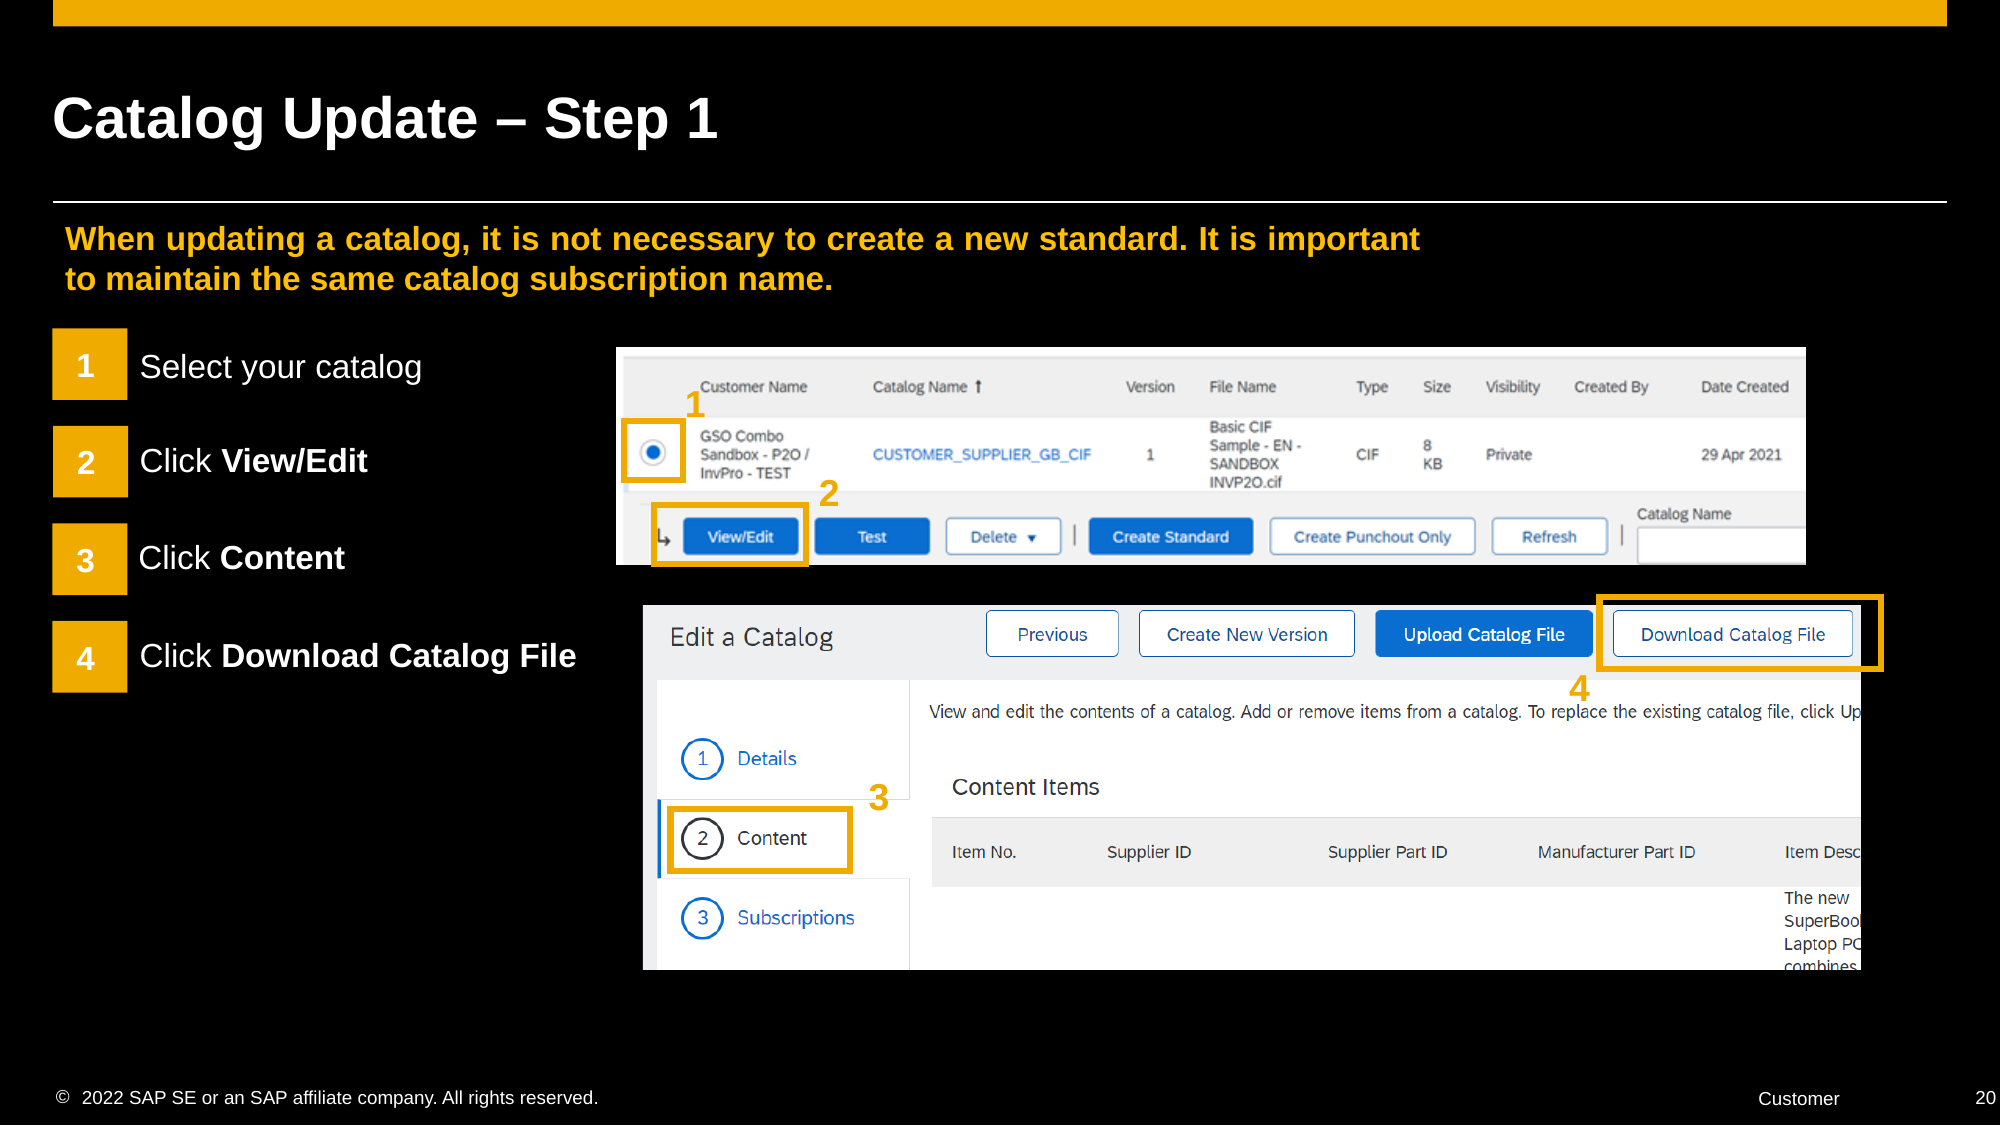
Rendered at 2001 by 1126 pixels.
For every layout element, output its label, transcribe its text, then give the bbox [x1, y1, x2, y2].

text_box Click Download Catalog File [139, 633, 636, 674]
text_box 2 [53, 425, 129, 498]
text_box When updating a catalog, it is not necessary to create a new standard. It is important to maintain the same catalog subscription name. [52, 211, 1435, 304]
text_box Click Content [138, 536, 567, 577]
picture [642, 605, 1862, 971]
text_box 4 [52, 620, 128, 693]
picture [616, 347, 1806, 566]
text_box Select your catalog [139, 345, 568, 386]
text_box 1 Se [52, 328, 128, 400]
text_box [312, 183, 1663, 252]
text_box Click View/Edit [139, 438, 568, 479]
text_box 3 [52, 523, 128, 596]
text_box [1599, 597, 1882, 670]
title Catalog Update – Step 1 [52, 52, 1447, 177]
